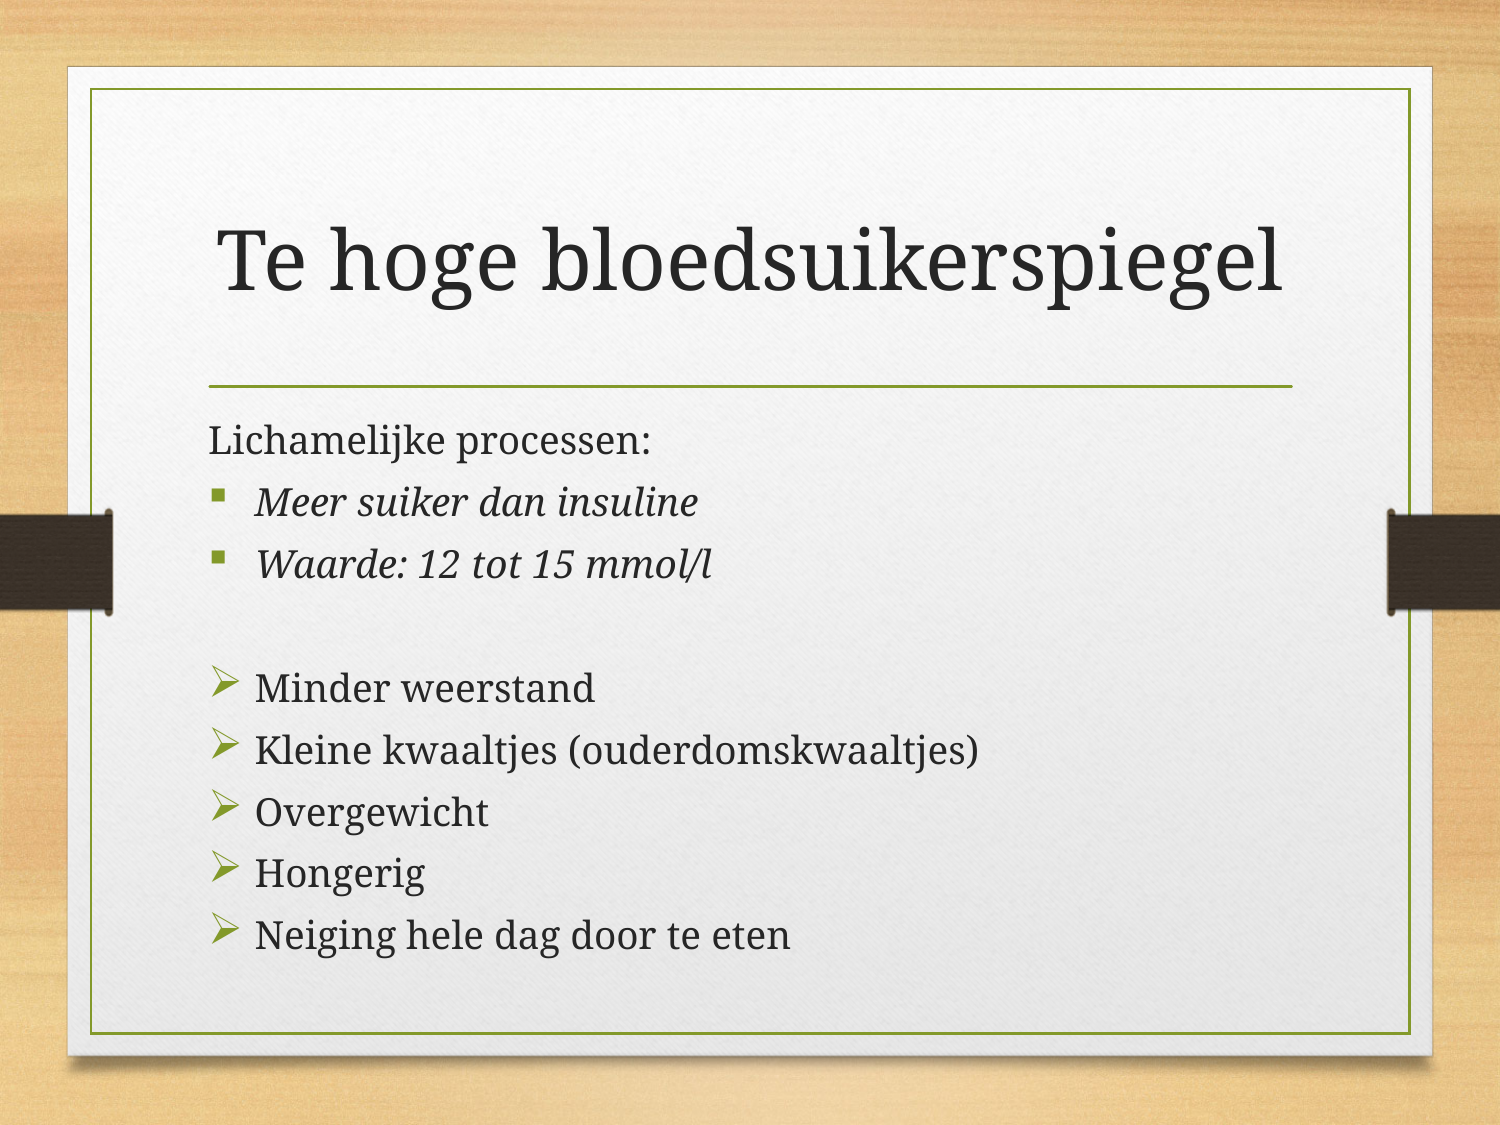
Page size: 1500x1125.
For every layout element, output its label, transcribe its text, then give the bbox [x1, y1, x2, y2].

picture [0, 0, 1500, 1125]
title Te hoge bloedsuikerspiegel [193, 150, 1309, 365]
list Lichamelijke processen: Meer suiker dan insuline Waarde: 12 tot 15 mmol/l Minder weerstand Kleine kwaaltjes (ouderdomskwaaltjes) Overgewicht Hongerig Neiging hele dag door te eten [193, 408, 1309, 974]
